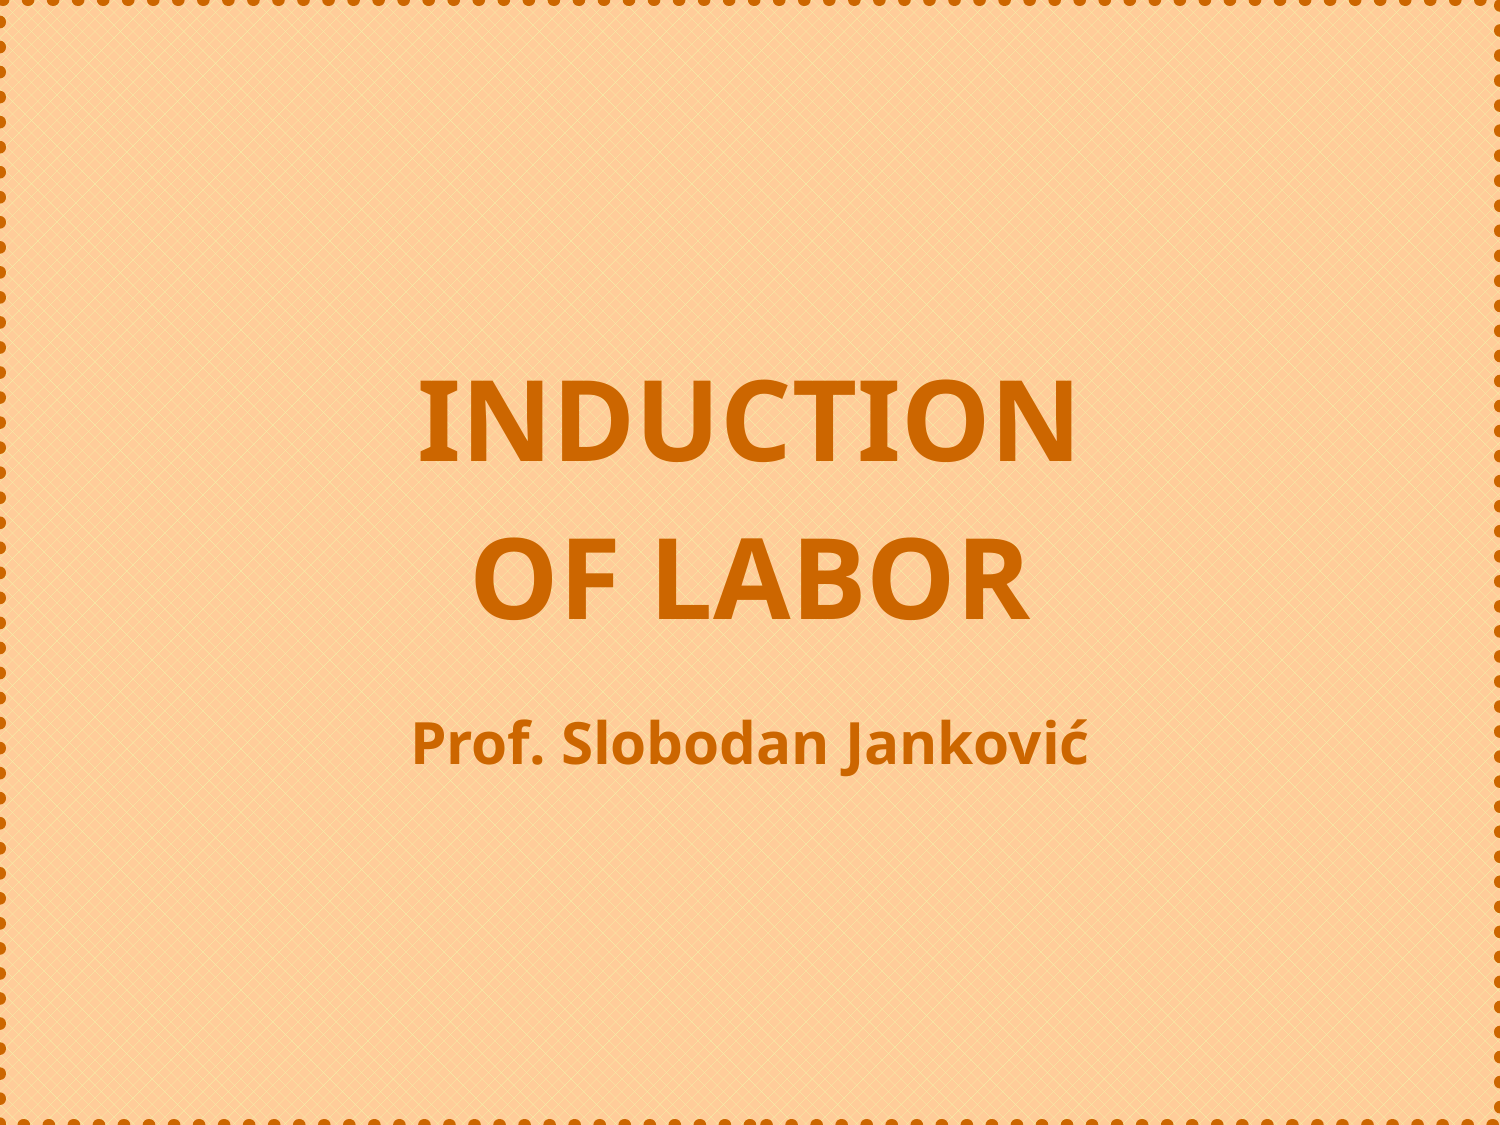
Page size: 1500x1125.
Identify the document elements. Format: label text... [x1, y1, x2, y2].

subtitle INDUCTION OF LABOR Prof. Slobodan Janković [0, 0, 1500, 1125]
